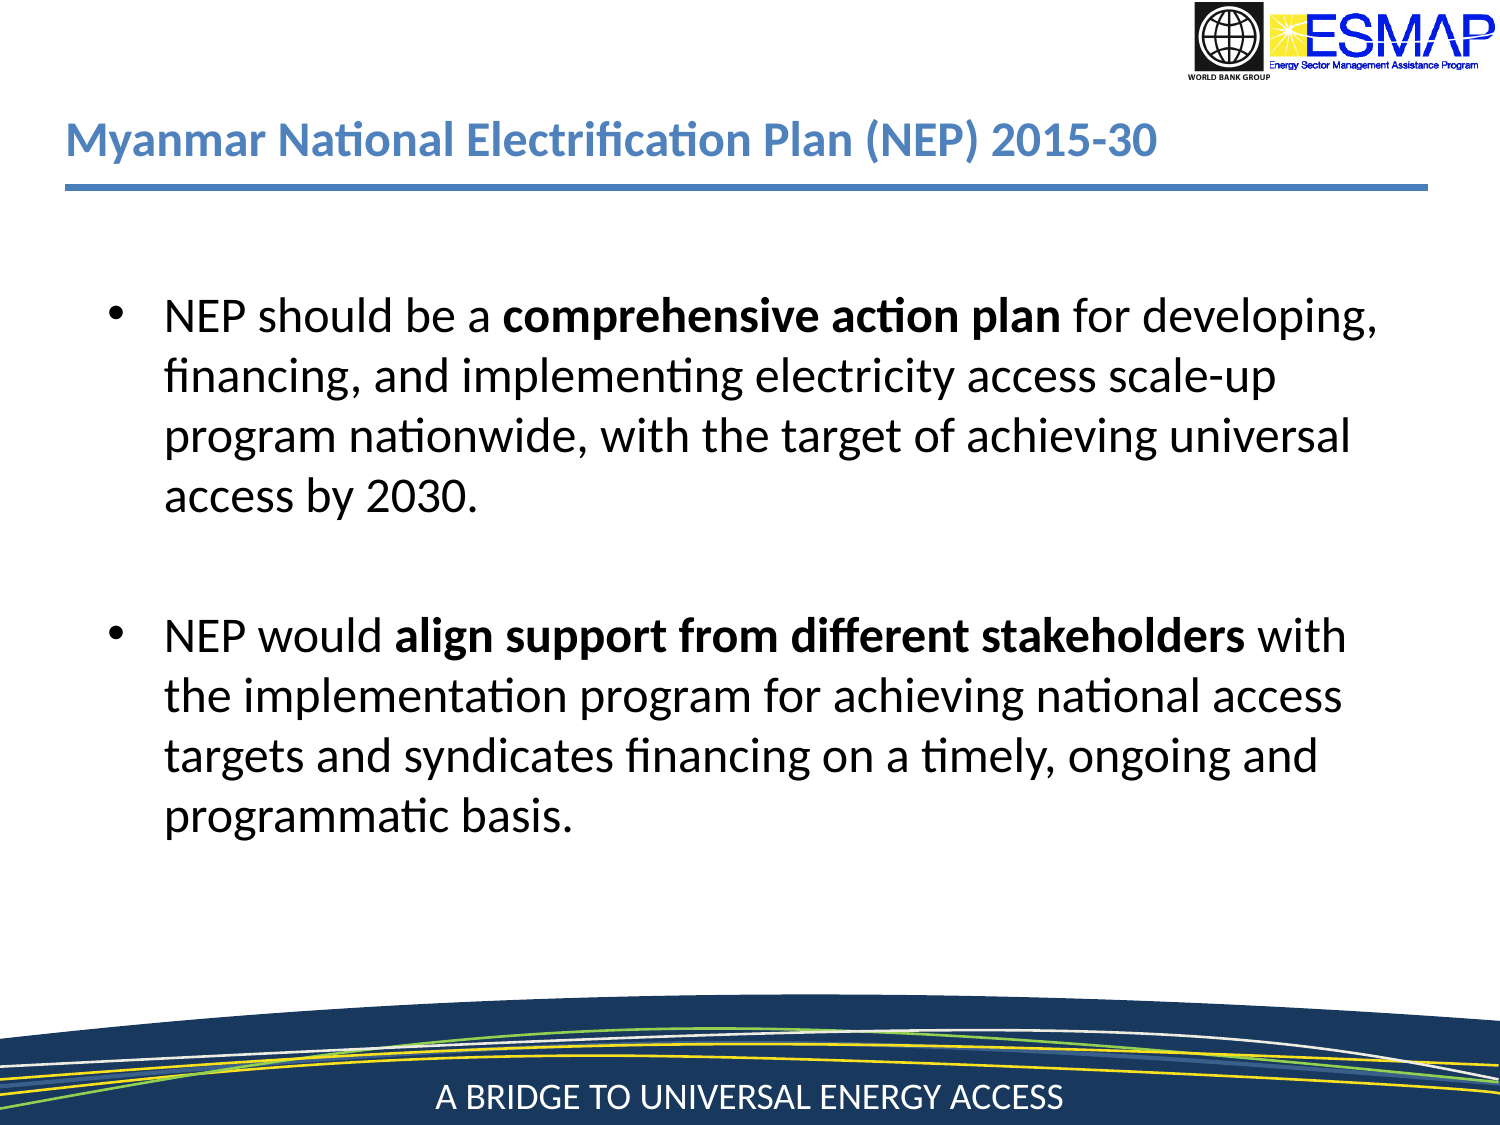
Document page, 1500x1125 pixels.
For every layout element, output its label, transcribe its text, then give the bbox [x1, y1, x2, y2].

text_box A Bridge to Universal Energy Access [0, 1064, 1500, 1125]
text_box [1425, 1060, 1499, 1064]
picture [1188, 1, 1499, 80]
text_box [0, 994, 1500, 1064]
slide_number 12 [1074, 1042, 1425, 1103]
text_box [10, 1028, 1285, 1064]
text_box NEP should be a comprehensive action plan for developing, financing, and implementing electricity access scale-up program nationwide, with the target of achieving universal access by 2030. NEP would align support from different stakeholders with the implementation program for achieving national access targets and syndicates financing on a timely, ongoing and programmatic basis. [92, 275, 1428, 900]
text_box Myanmar National Electrification Plan (NEP) 2015-30 [50, 42, 1363, 230]
text_box [389, 1026, 852, 1045]
